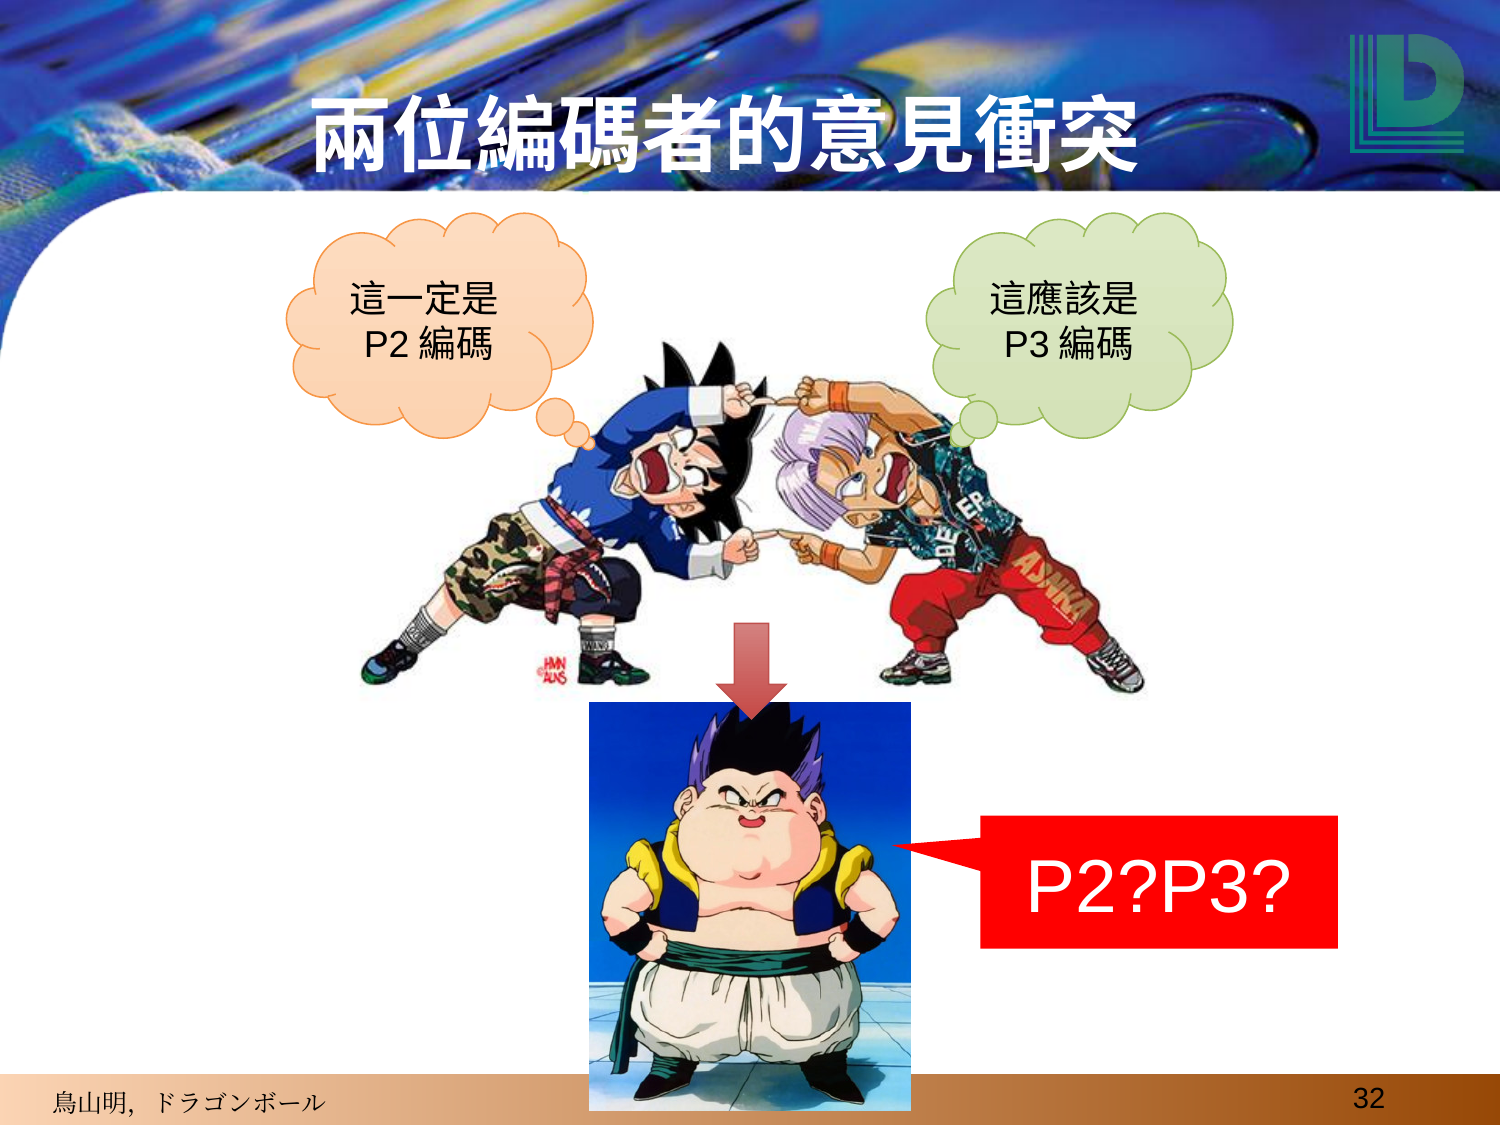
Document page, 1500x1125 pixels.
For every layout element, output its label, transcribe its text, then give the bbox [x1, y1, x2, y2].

text_box P2?P3? [916, 815, 1338, 949]
text_box 鳥山明，ドラゴンボール [37, 1049, 415, 1125]
slide_number ‹#› [1337, 1074, 1476, 1118]
title 兩位編碼者的意見衝突 [137, 93, 1313, 190]
picture [0, 0, 1500, 1111]
